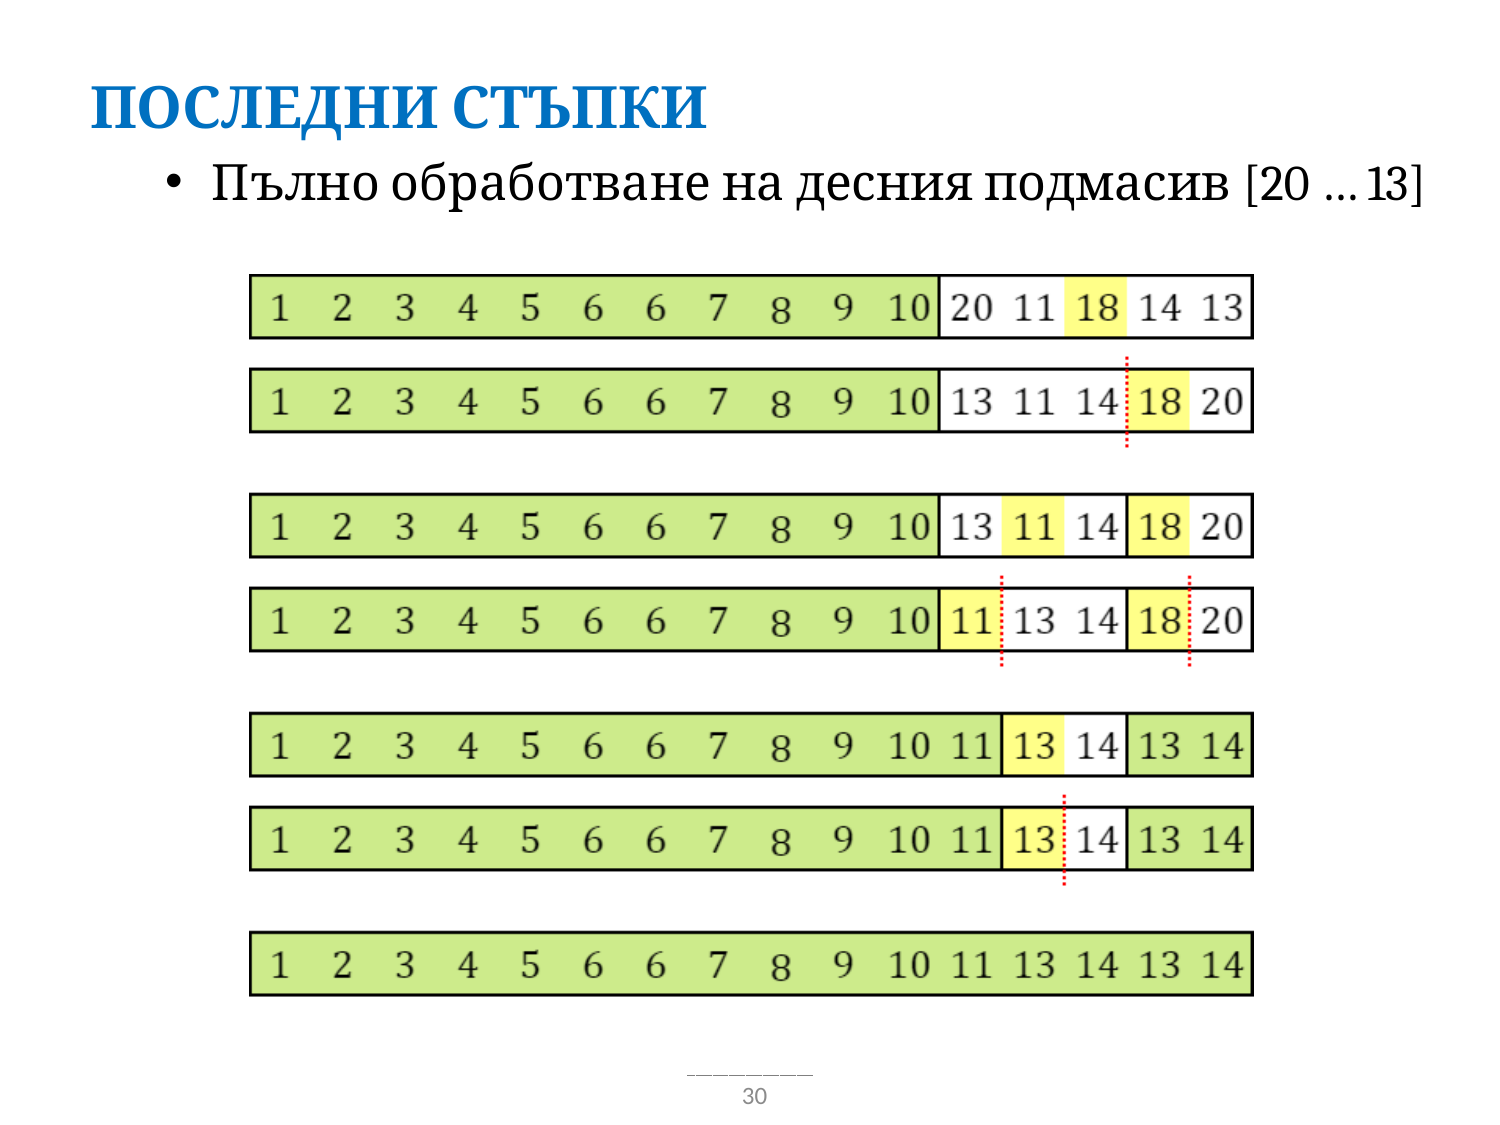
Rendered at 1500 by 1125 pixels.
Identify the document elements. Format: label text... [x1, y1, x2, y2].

picture [249, 274, 1254, 1001]
slide_number 30 [579, 1065, 930, 1125]
list Последни стъпки Пълно обработване на десния подмасив [20 … 13] [75, 62, 1450, 1063]
